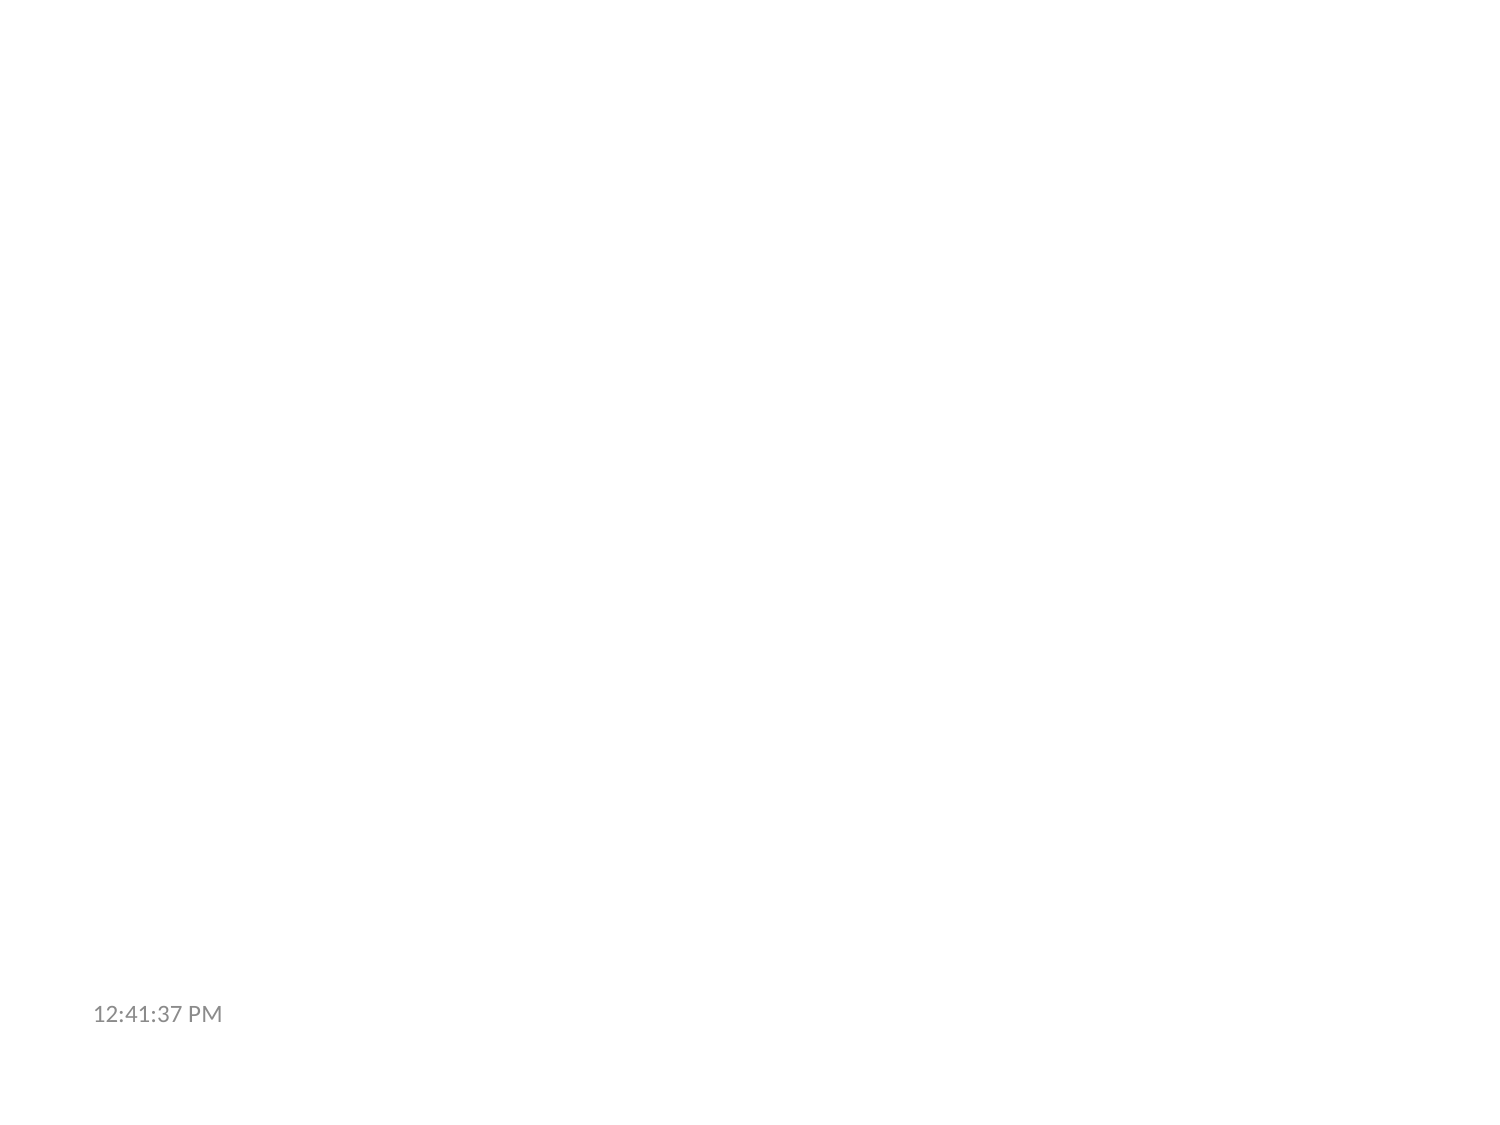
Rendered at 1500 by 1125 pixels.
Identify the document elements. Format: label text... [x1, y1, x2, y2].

text_box 3:35:09 PM [77, 982, 428, 1043]
